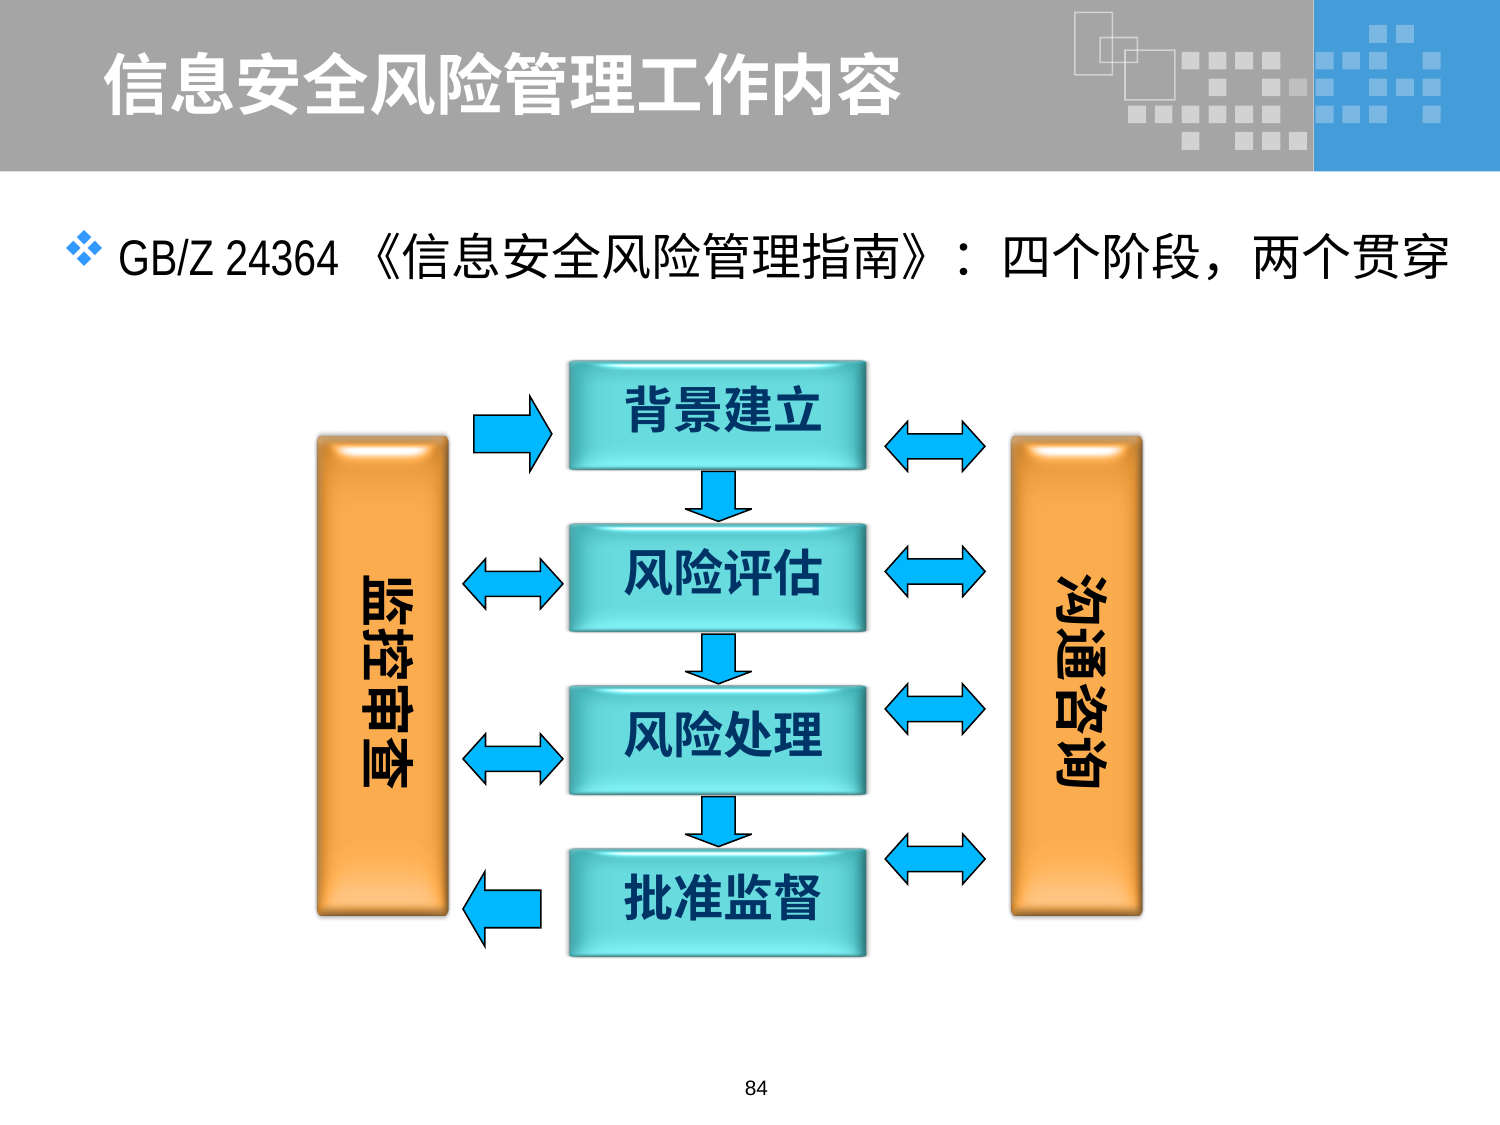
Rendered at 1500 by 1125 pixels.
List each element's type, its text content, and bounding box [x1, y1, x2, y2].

title 信息安全风险管理工作内容 [87, 42, 1252, 123]
picture [562, 521, 872, 635]
picture [562, 683, 872, 797]
picture [562, 846, 872, 960]
text_box [885, 833, 986, 885]
text_box [685, 804, 752, 845]
slide_number 84 [687, 1066, 826, 1111]
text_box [1007, 428, 1146, 922]
text_box [462, 733, 557, 784]
text_box [685, 479, 752, 519]
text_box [313, 428, 452, 922]
text_box [885, 683, 985, 735]
text_box [885, 546, 986, 597]
picture [562, 358, 872, 472]
text_box [473, 396, 552, 472]
text_box [462, 558, 557, 609]
text_box [685, 641, 752, 682]
text_box GB/Z 24364《信息安全风险管理指南》：四个阶段，两个贯穿 [47, 217, 1483, 368]
text_box [462, 871, 541, 947]
text_box [885, 421, 985, 472]
